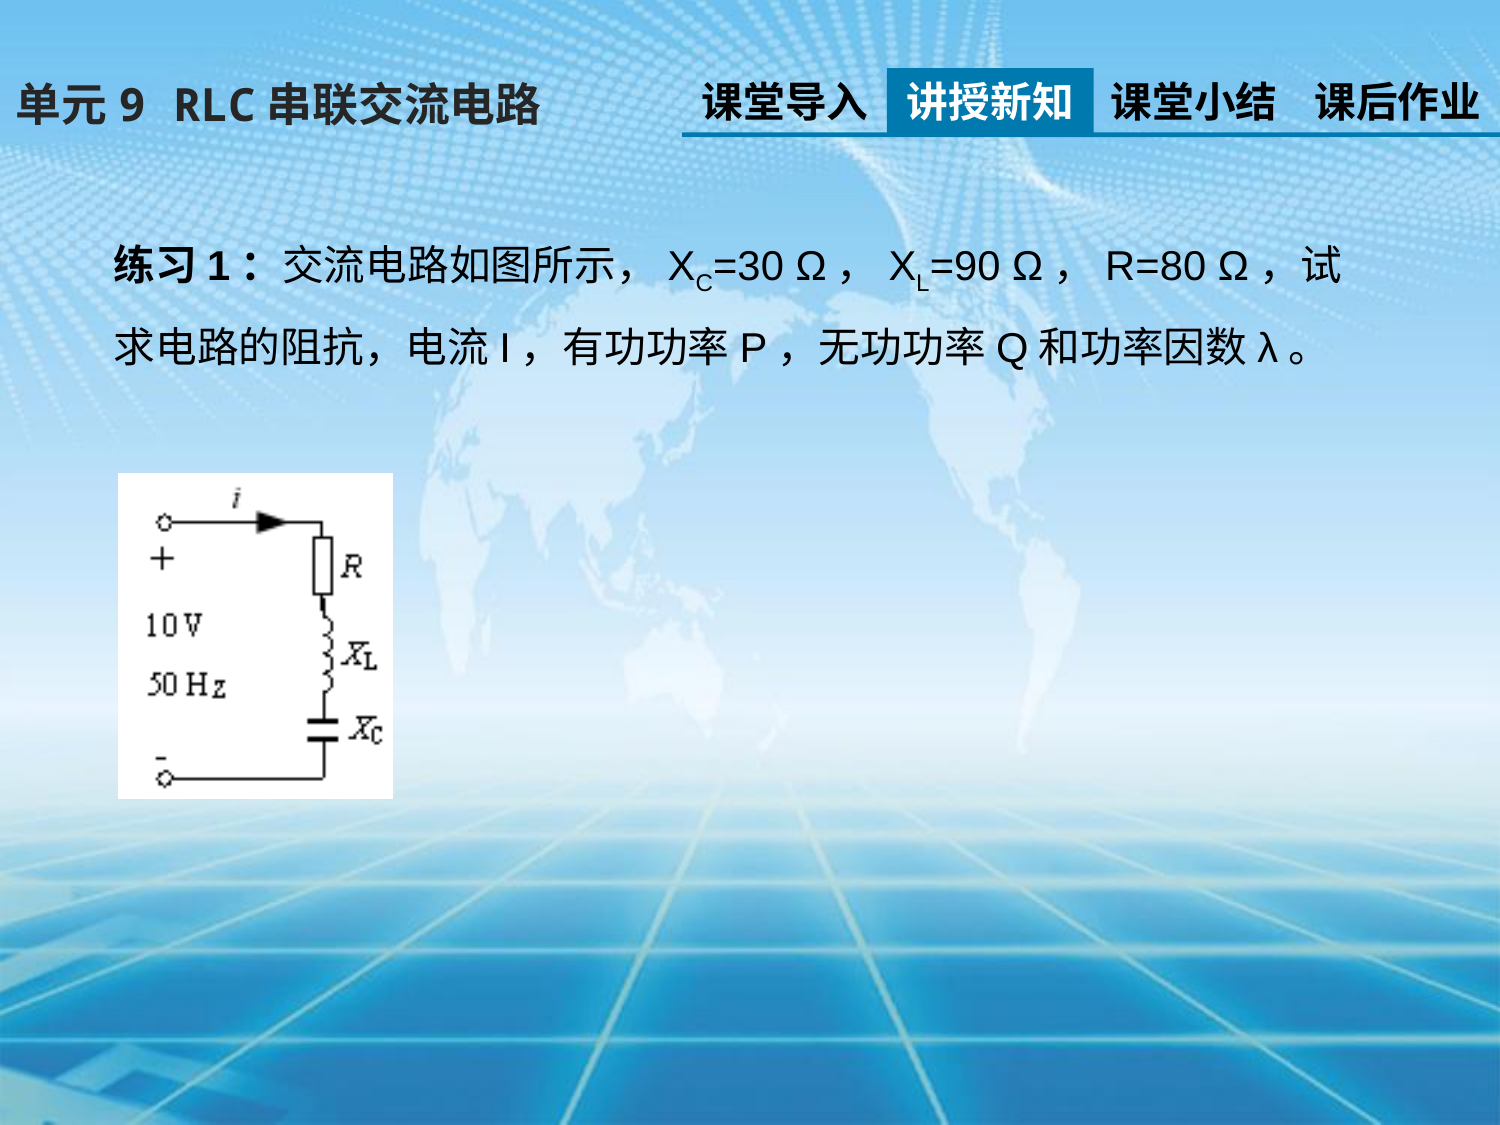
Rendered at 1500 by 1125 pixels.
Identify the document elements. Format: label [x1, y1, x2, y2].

text_box [1, 67, 1500, 139]
picture [0, 0, 1500, 1125]
